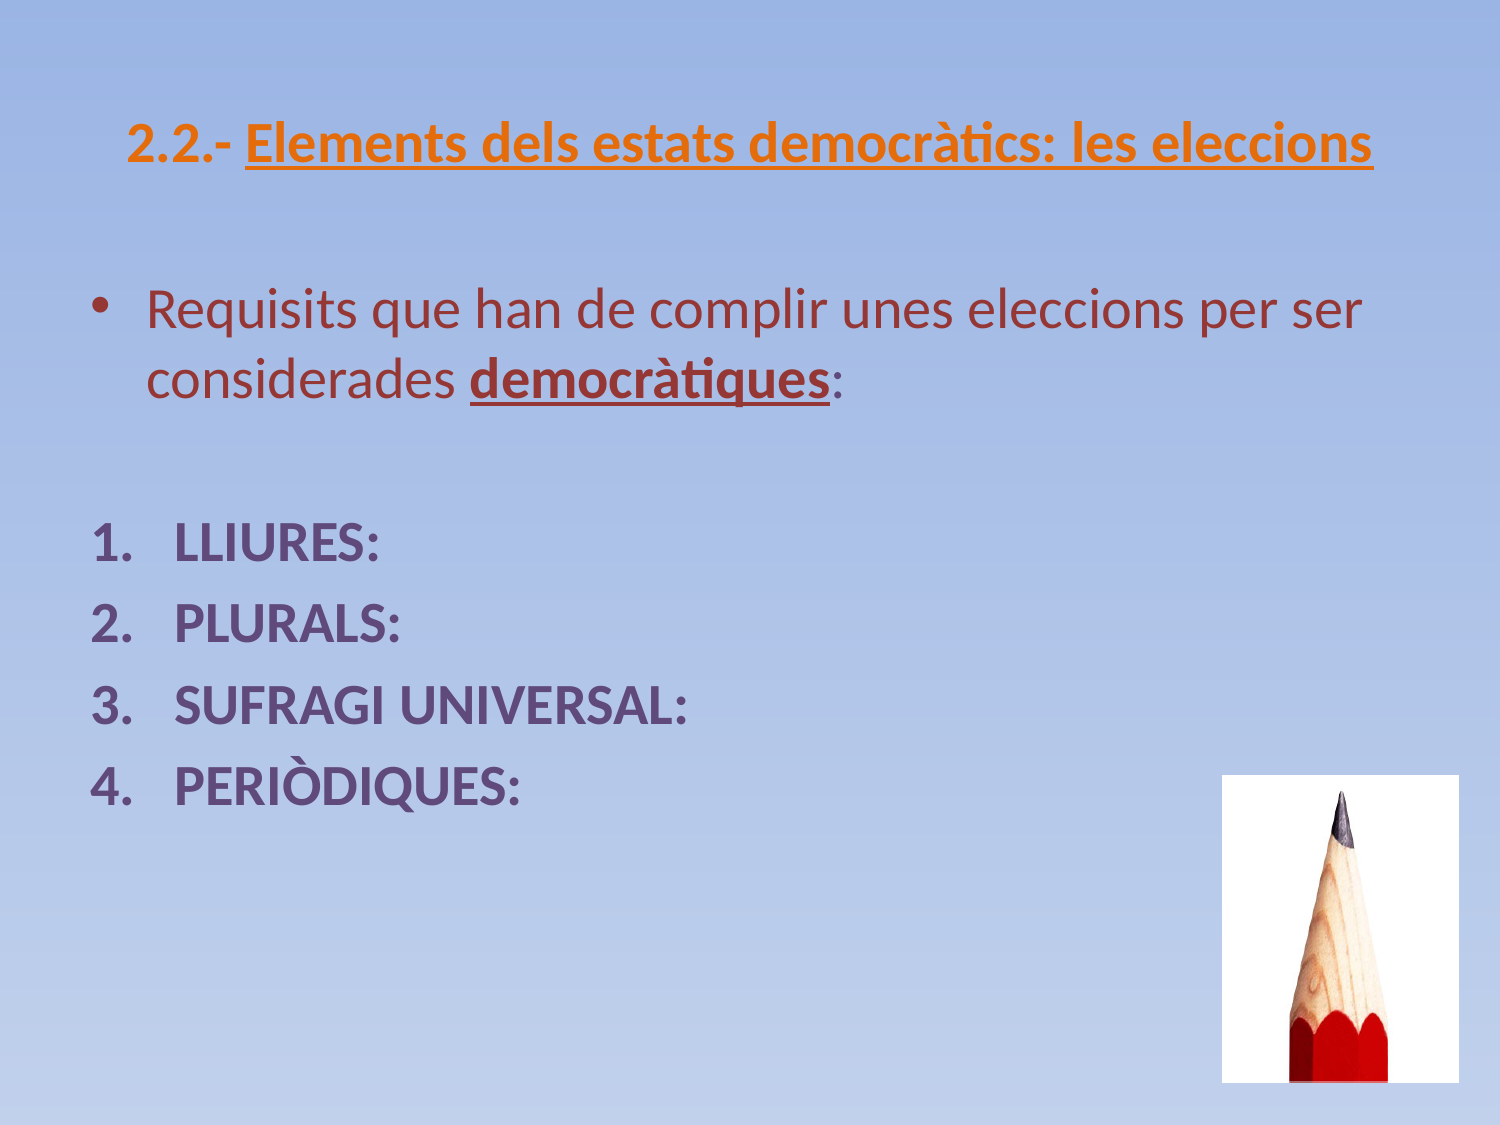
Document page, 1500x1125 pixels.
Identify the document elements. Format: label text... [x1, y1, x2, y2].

title 2.2.- Elements dels estats democràtics: les eleccions [75, 45, 1425, 233]
picture [1222, 774, 1459, 1083]
list Requisits que han de complir unes eleccions per ser considerades democràtiques: LLIURES: PLURALS: SUFRAGI UNIVERSAL: PERIÒDIQUES: [75, 262, 1425, 1005]
